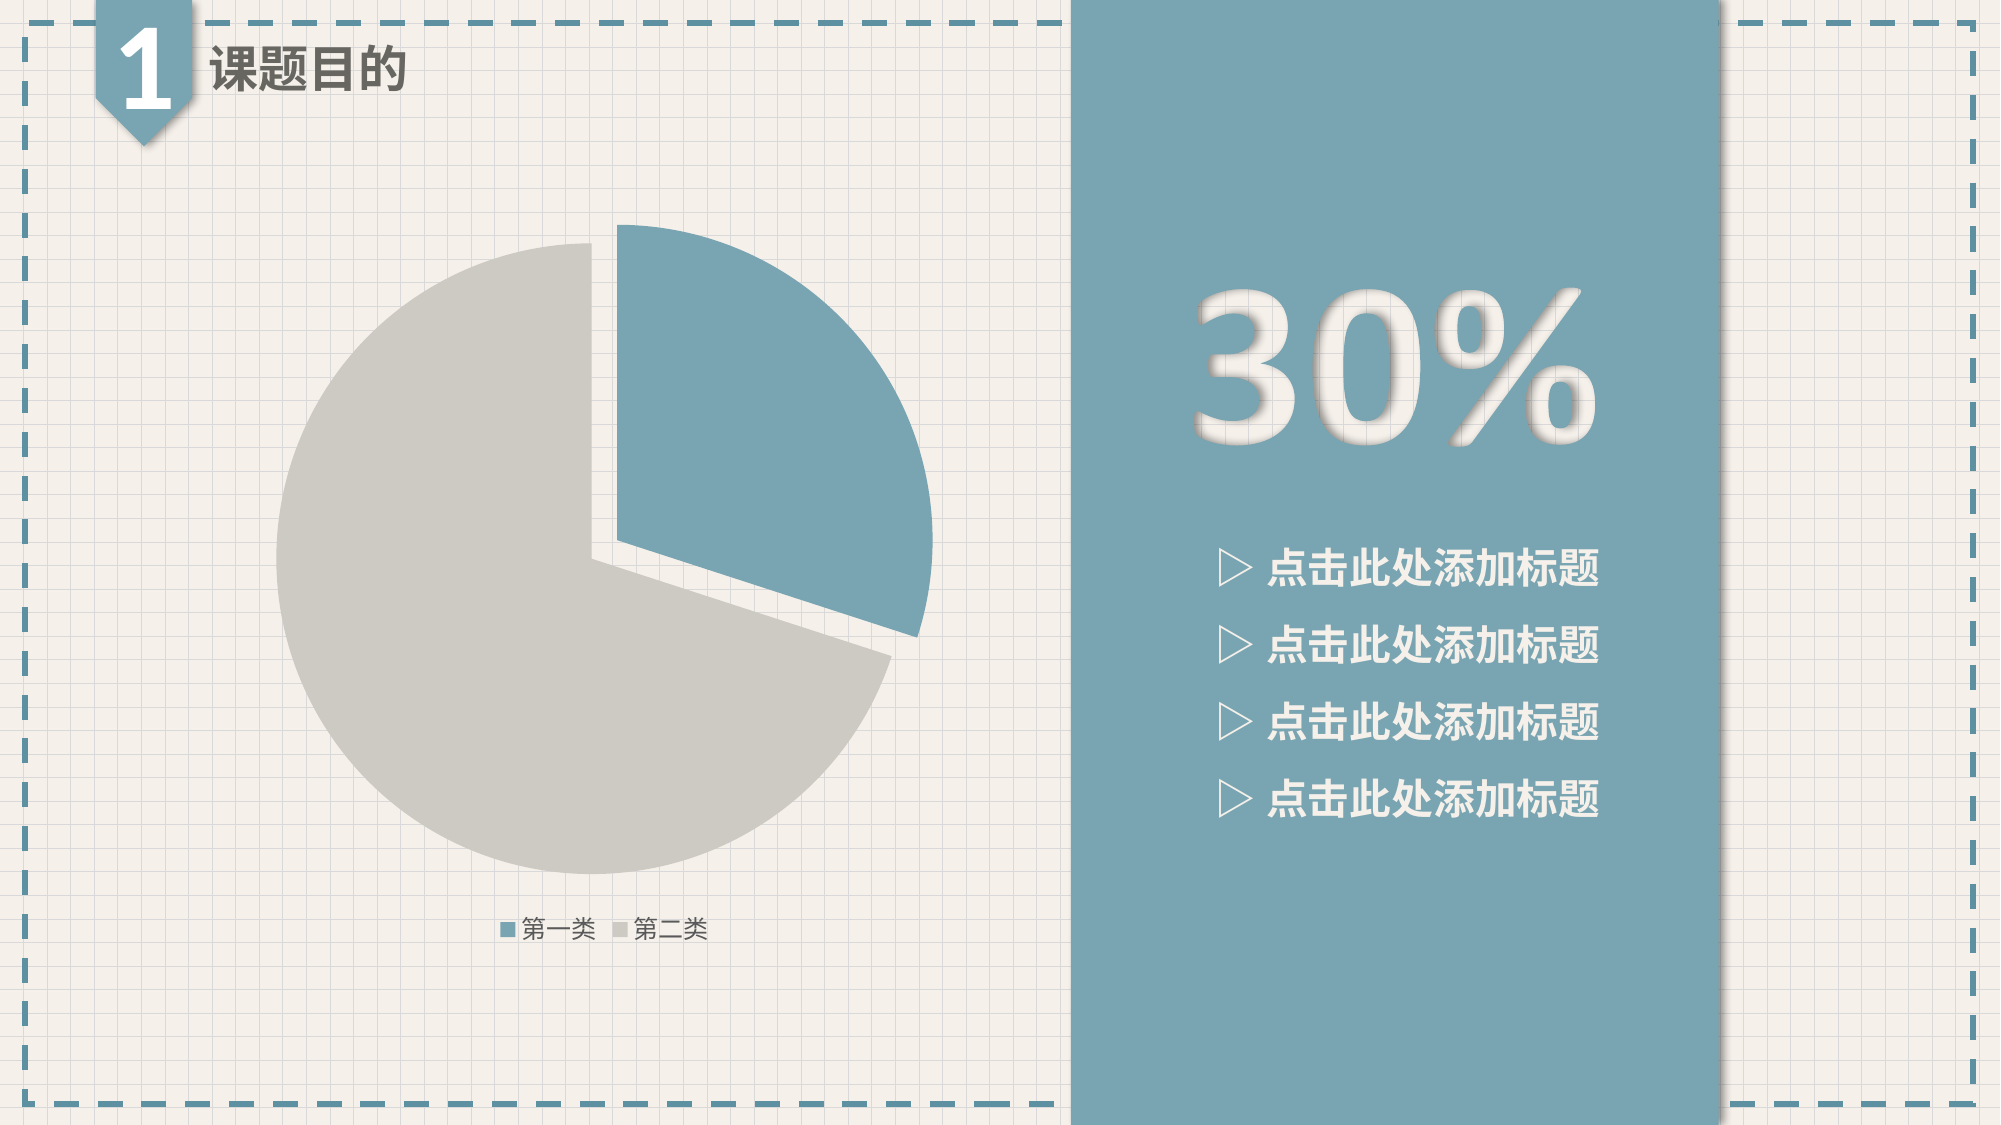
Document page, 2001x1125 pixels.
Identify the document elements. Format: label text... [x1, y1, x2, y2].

text_box 课题目的 [200, 30, 424, 105]
text_box ▷点击此处添加标题 [1199, 611, 1615, 677]
text_box [138, 142, 150, 148]
text_box 1 [97, 0, 191, 142]
text_box ▷点击此处添加标题 [1199, 688, 1615, 754]
text_box [1070, 0, 1720, 1125]
chart [42, 203, 1167, 953]
text_box ▷点击此处添加标题 [1199, 765, 1615, 831]
text_box ▷点击此处添加标题 [1199, 534, 1615, 600]
